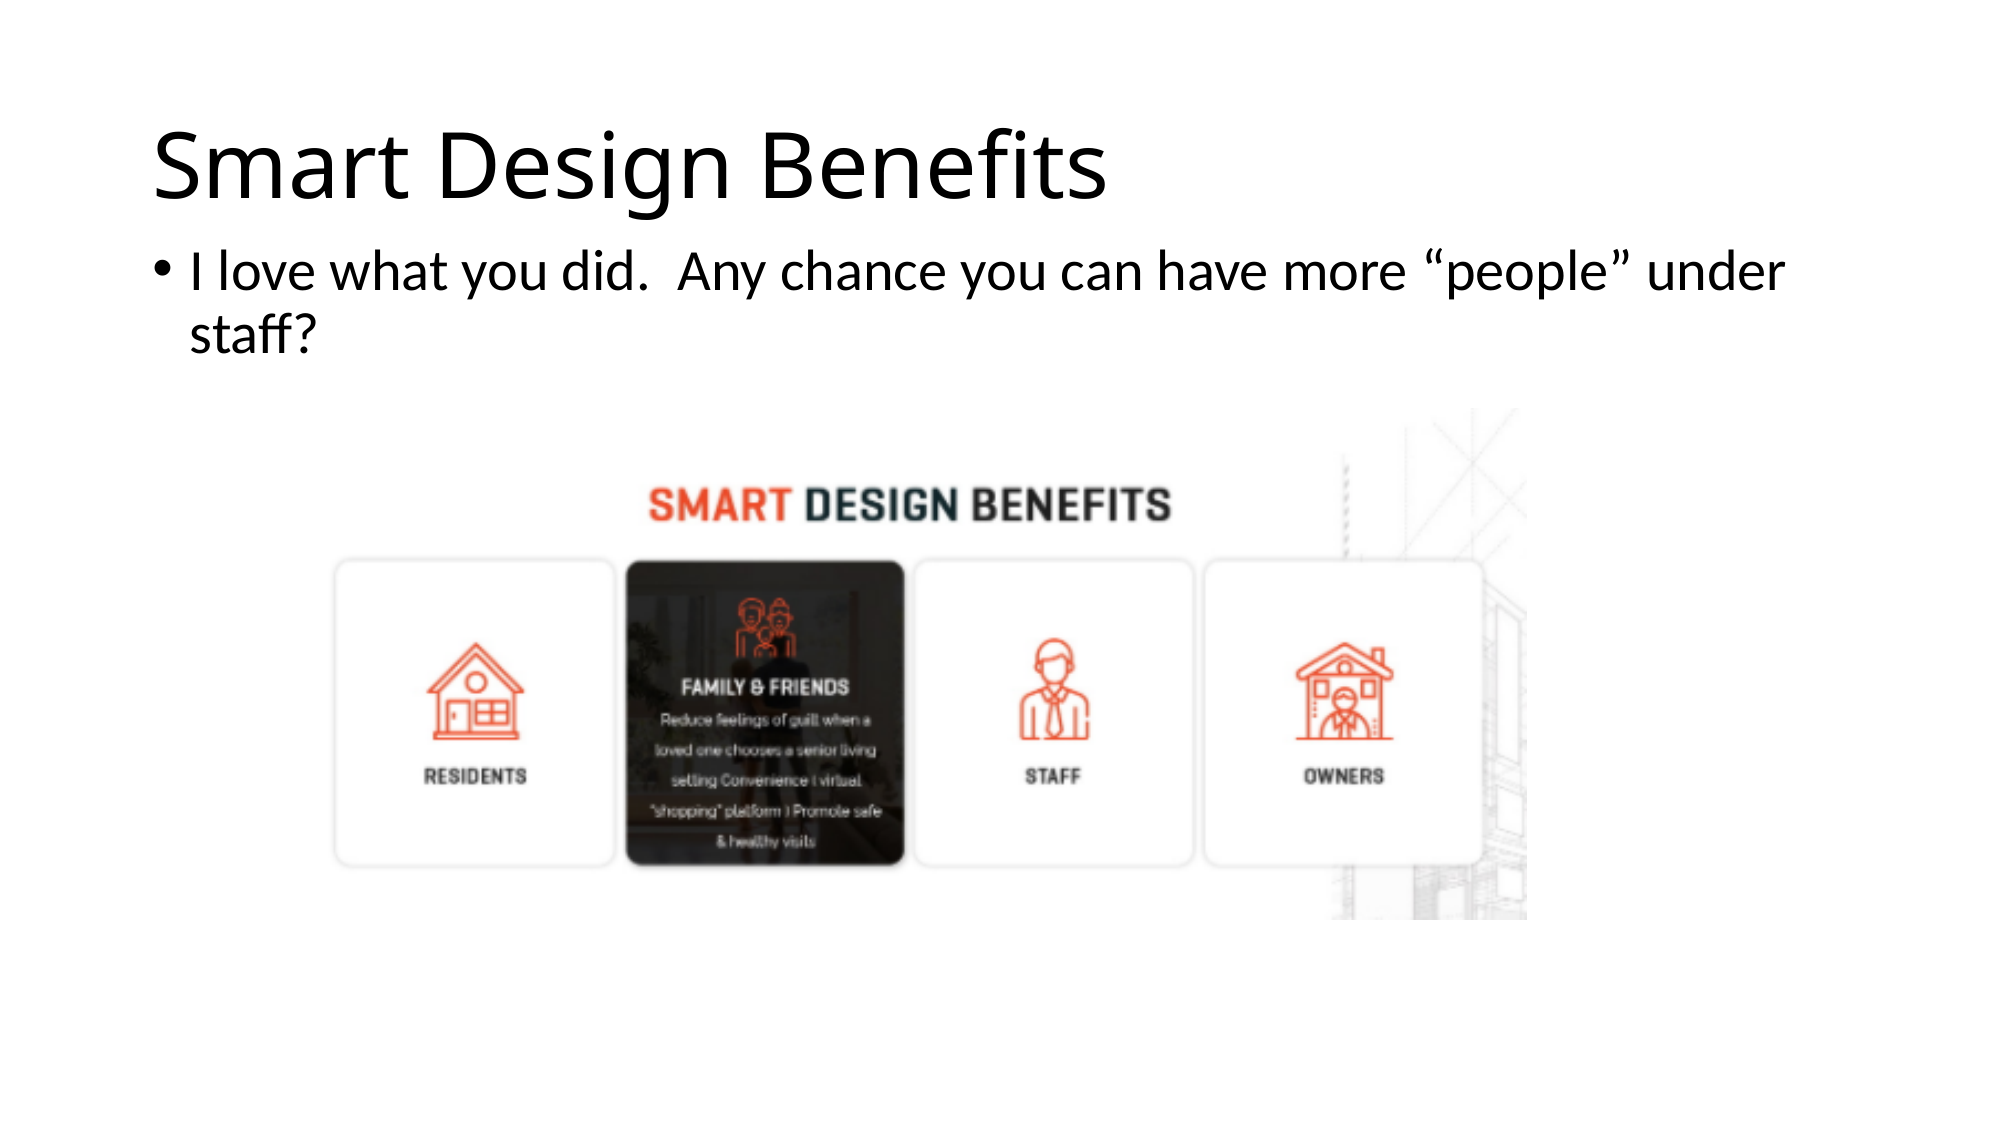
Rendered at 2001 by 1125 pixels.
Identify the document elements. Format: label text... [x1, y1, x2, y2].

list I love what you did. Any chance you can have more “people” under staff? [137, 232, 1863, 947]
picture [261, 408, 1527, 920]
title Smart Design Benefits [137, 59, 1863, 232]
